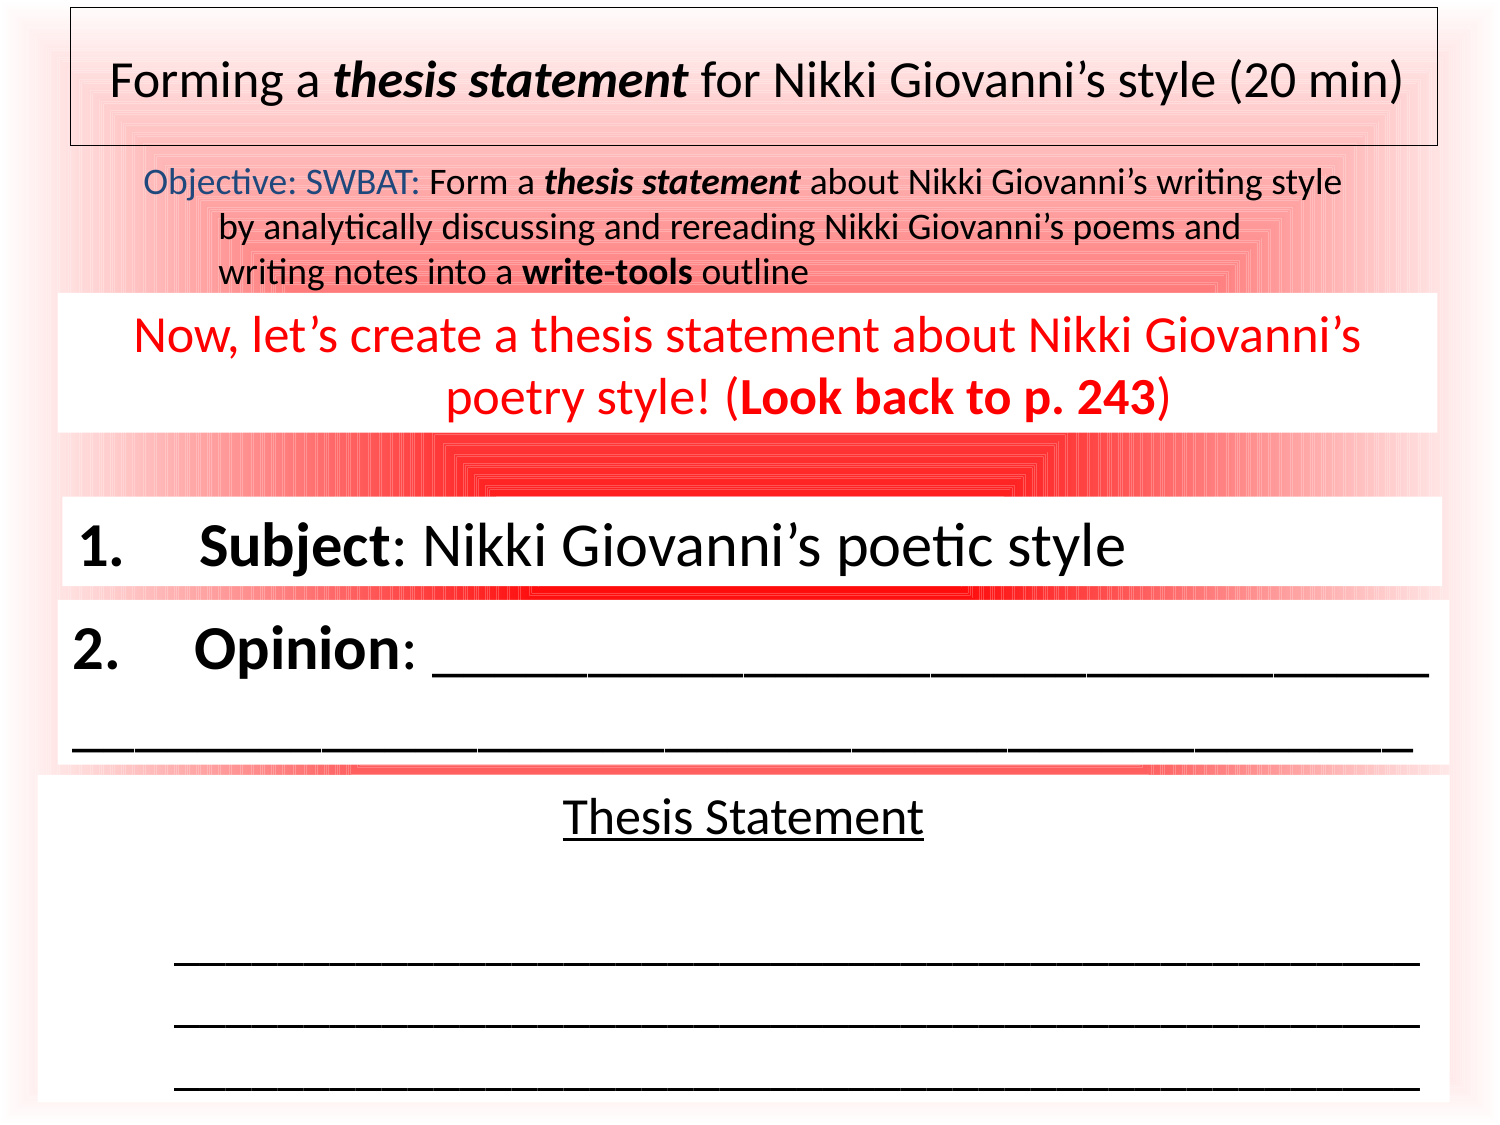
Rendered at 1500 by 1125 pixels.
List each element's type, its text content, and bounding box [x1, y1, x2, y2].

text_box Opinion: ________________________________ ___________________________________________ [57, 599, 1450, 765]
text_box Objective: SWBAT: Form a thesis statement about Nikki Giovanni’s writing style by analytically discussing and rereading Nikki Giovanni’s poems and writing notes into a write-tools outline [24, 149, 1367, 390]
text_box Now, let’s create a thesis statement about Nikki Giovanni’s poetry style! (Look back to p. 243) [57, 292, 1438, 433]
text_box Subject: Nikki Giovanni’s poetic style [62, 496, 1442, 587]
text_box Thesis Statement ________________________________________________________________________________________________________________________________________________ [37, 774, 1450, 1103]
title Forming a thesis statement for Nikki Giovanni’s style (20 min) [70, 7, 1438, 146]
